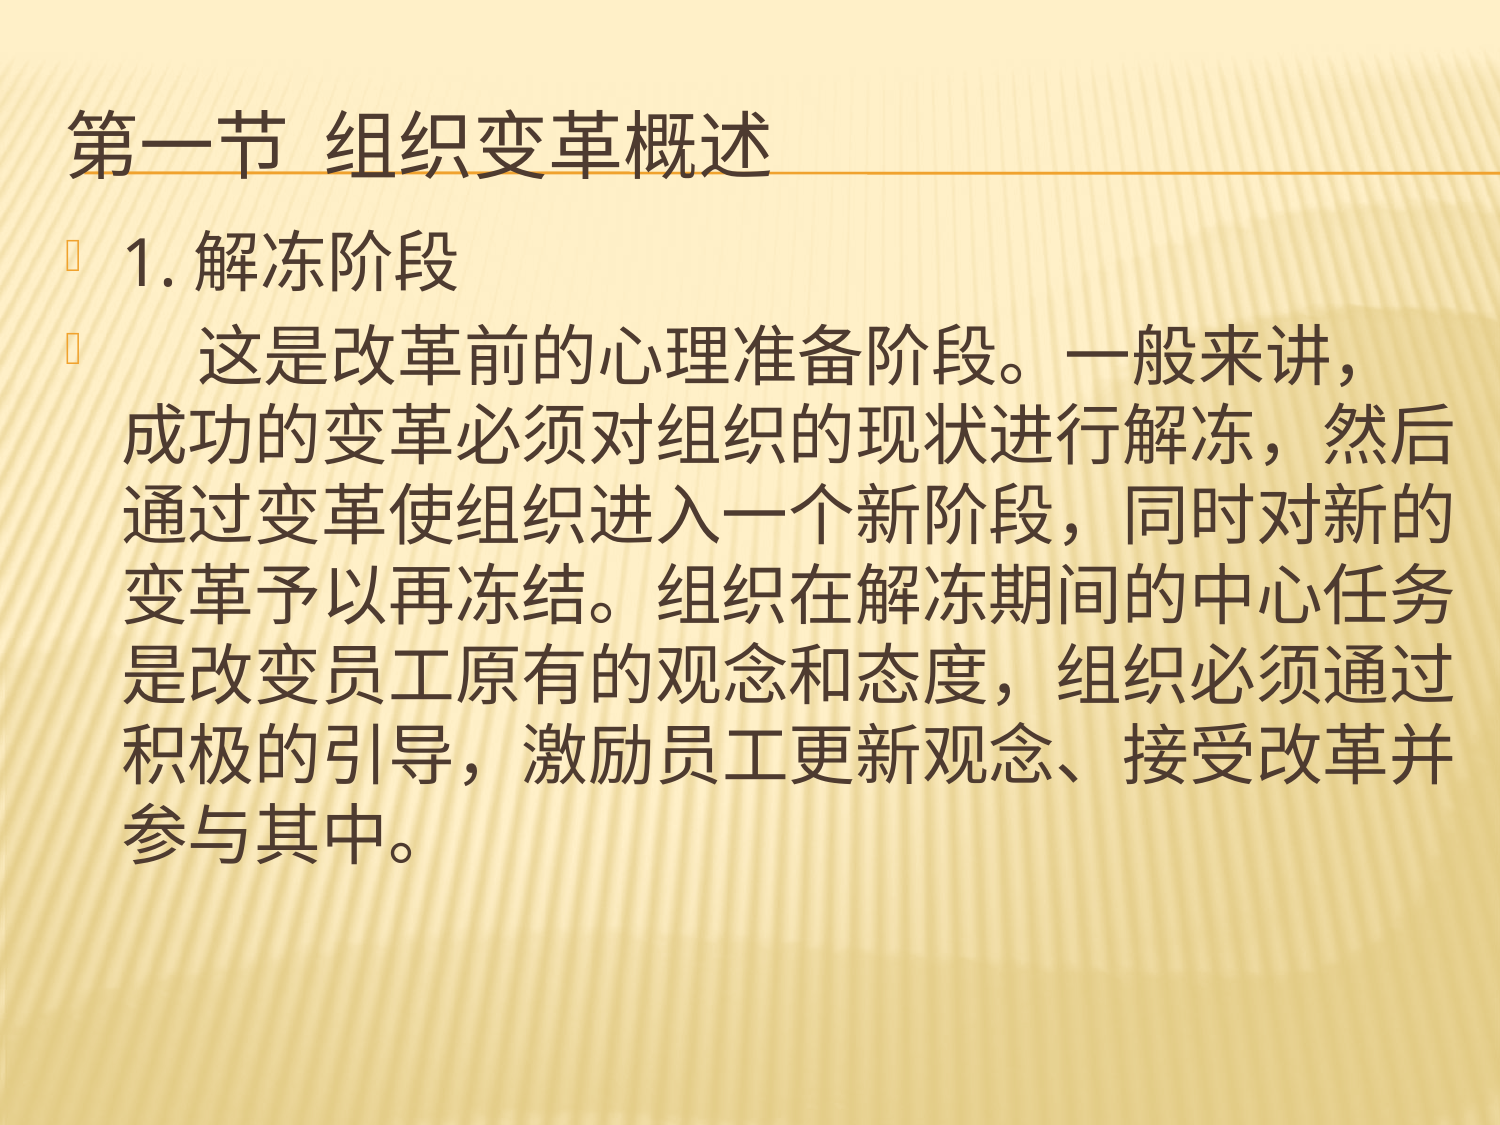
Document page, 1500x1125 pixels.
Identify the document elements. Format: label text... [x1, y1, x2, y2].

list 1.解冻阶段 这是改革前的心理准备阶段。一般来讲，成功的变革必须对组织的现状进行解冻，然后通过变革使组织进入一个新阶段，同时对新的变革予以再冻结。组织在解冻期间的中心任务是改变员工原有的观念和态度，组织必须通过积极的引导，激励员工更新观念、接受改革并参与其中。 [49, 212, 1476, 956]
title 第一节 组织变革概述 [50, 75, 1475, 212]
